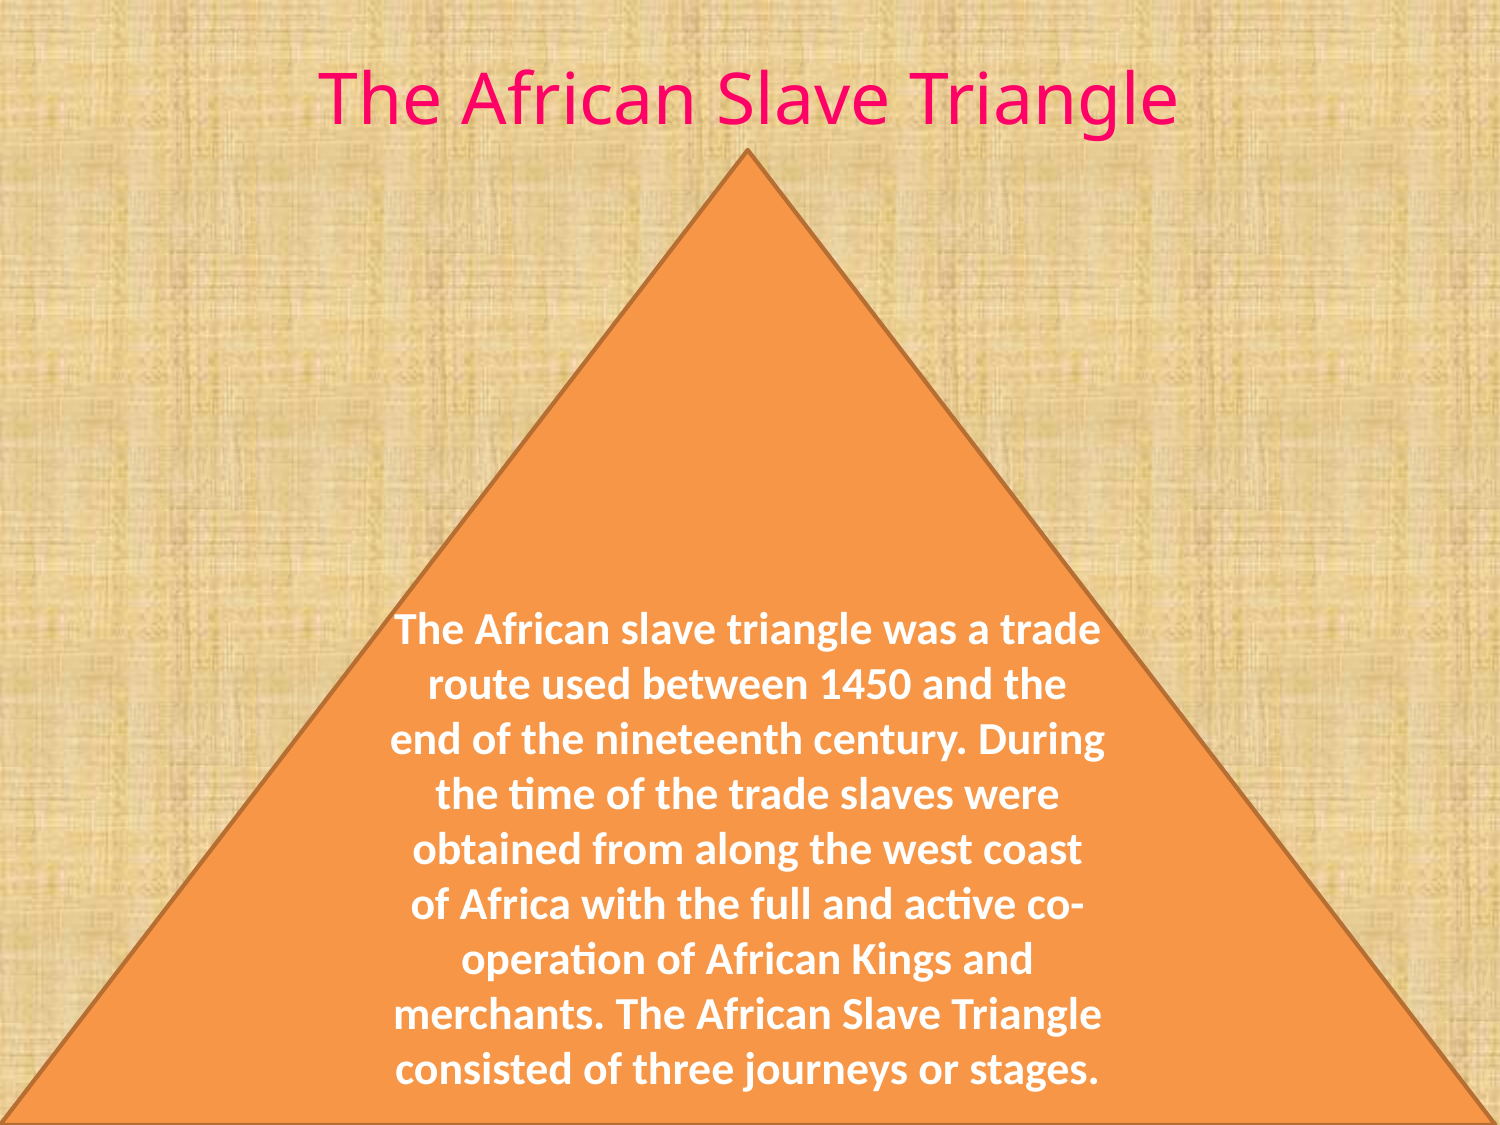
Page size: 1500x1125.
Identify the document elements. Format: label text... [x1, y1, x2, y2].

picture [0, 0, 1500, 1125]
text_box The African slave triangle was a trade route used between 1450 and the end of the nineteenth century. During the time of the trade slaves were obtained from along the west coast of Africa with the full and active co-operation of African Kings and merchants. The African Slave Triangle consisted of three journeys or stages. [0, 147, 1498, 1125]
title The African Slave Triangle [75, 45, 1425, 233]
